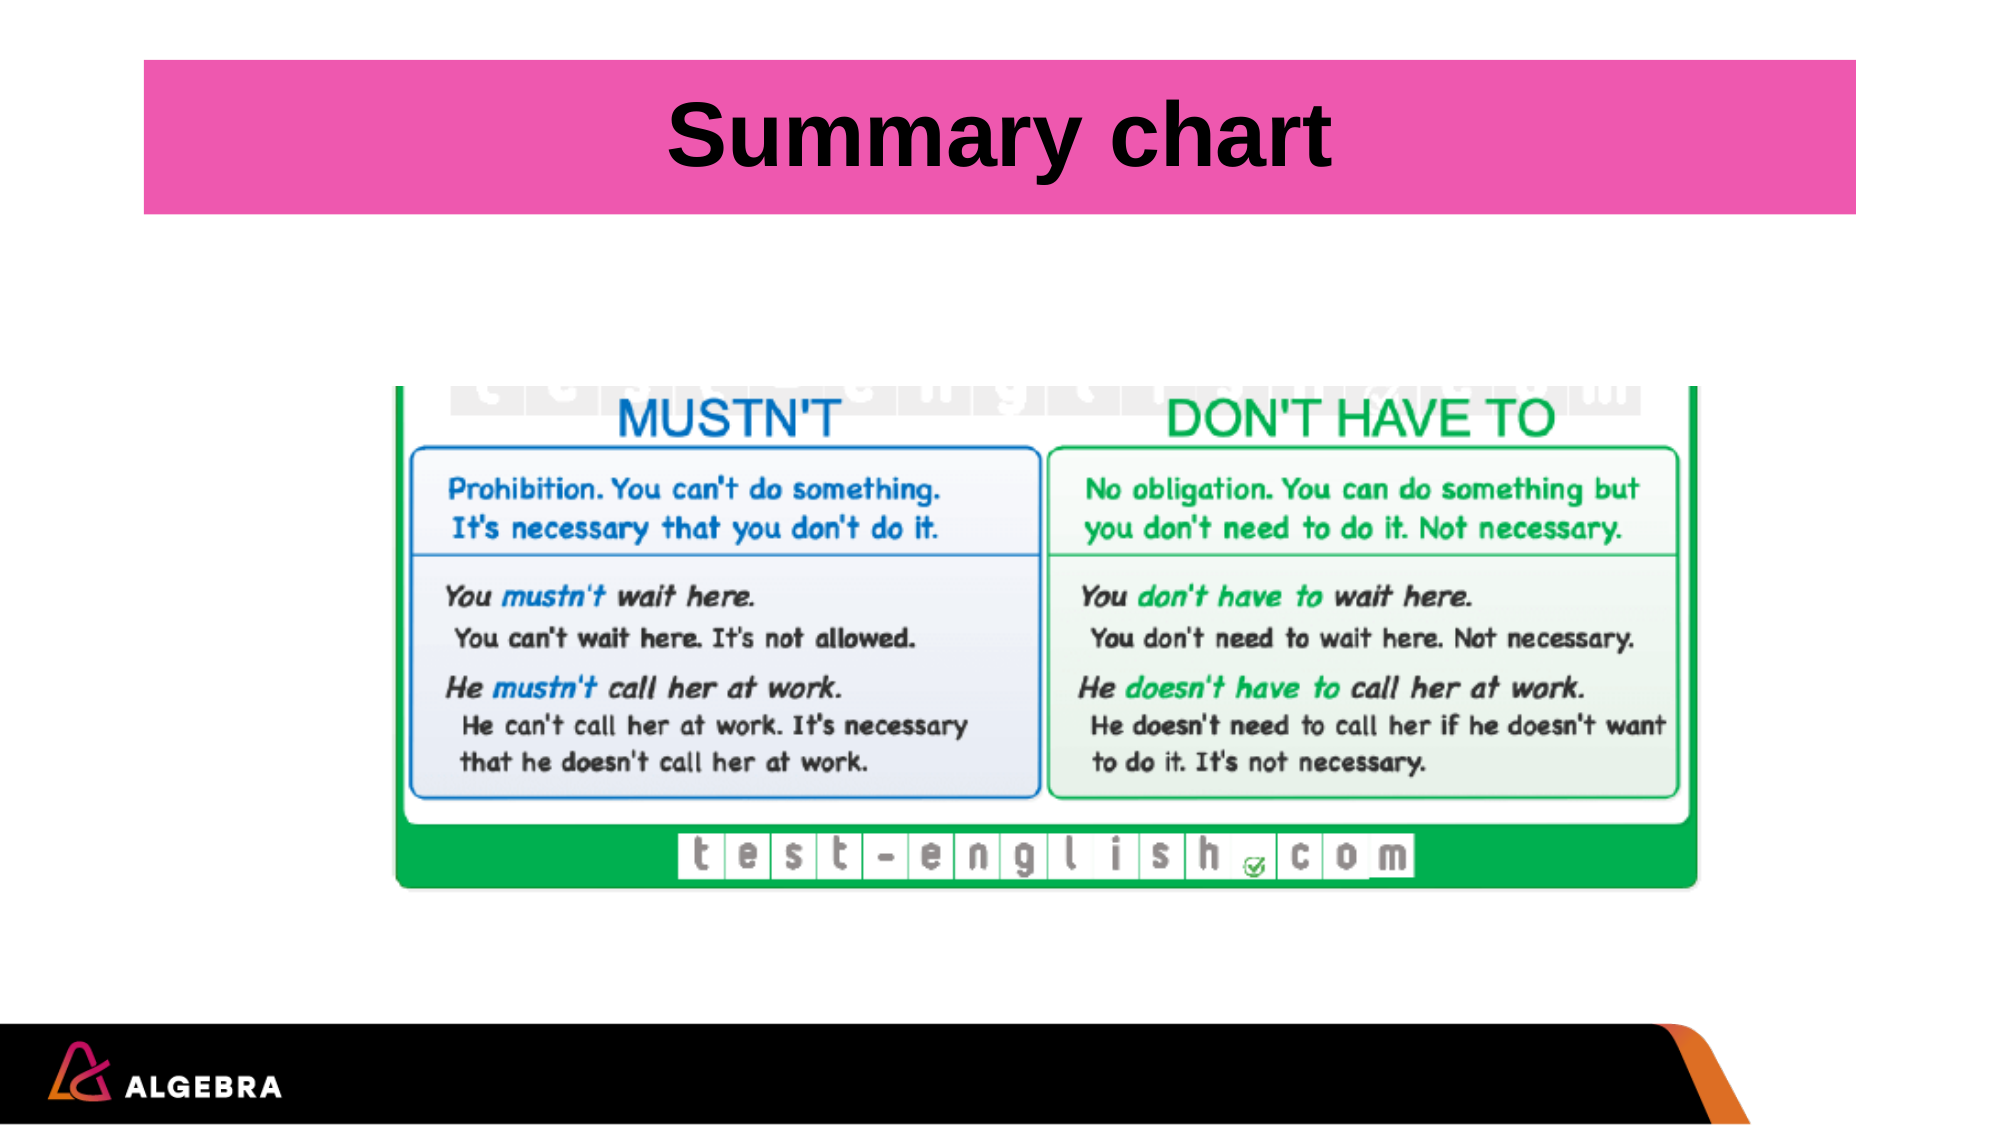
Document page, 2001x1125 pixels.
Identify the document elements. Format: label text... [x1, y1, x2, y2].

picture [0, 1023, 1958, 1125]
picture [332, 386, 1739, 900]
text_box Summary chart [143, 59, 1856, 215]
